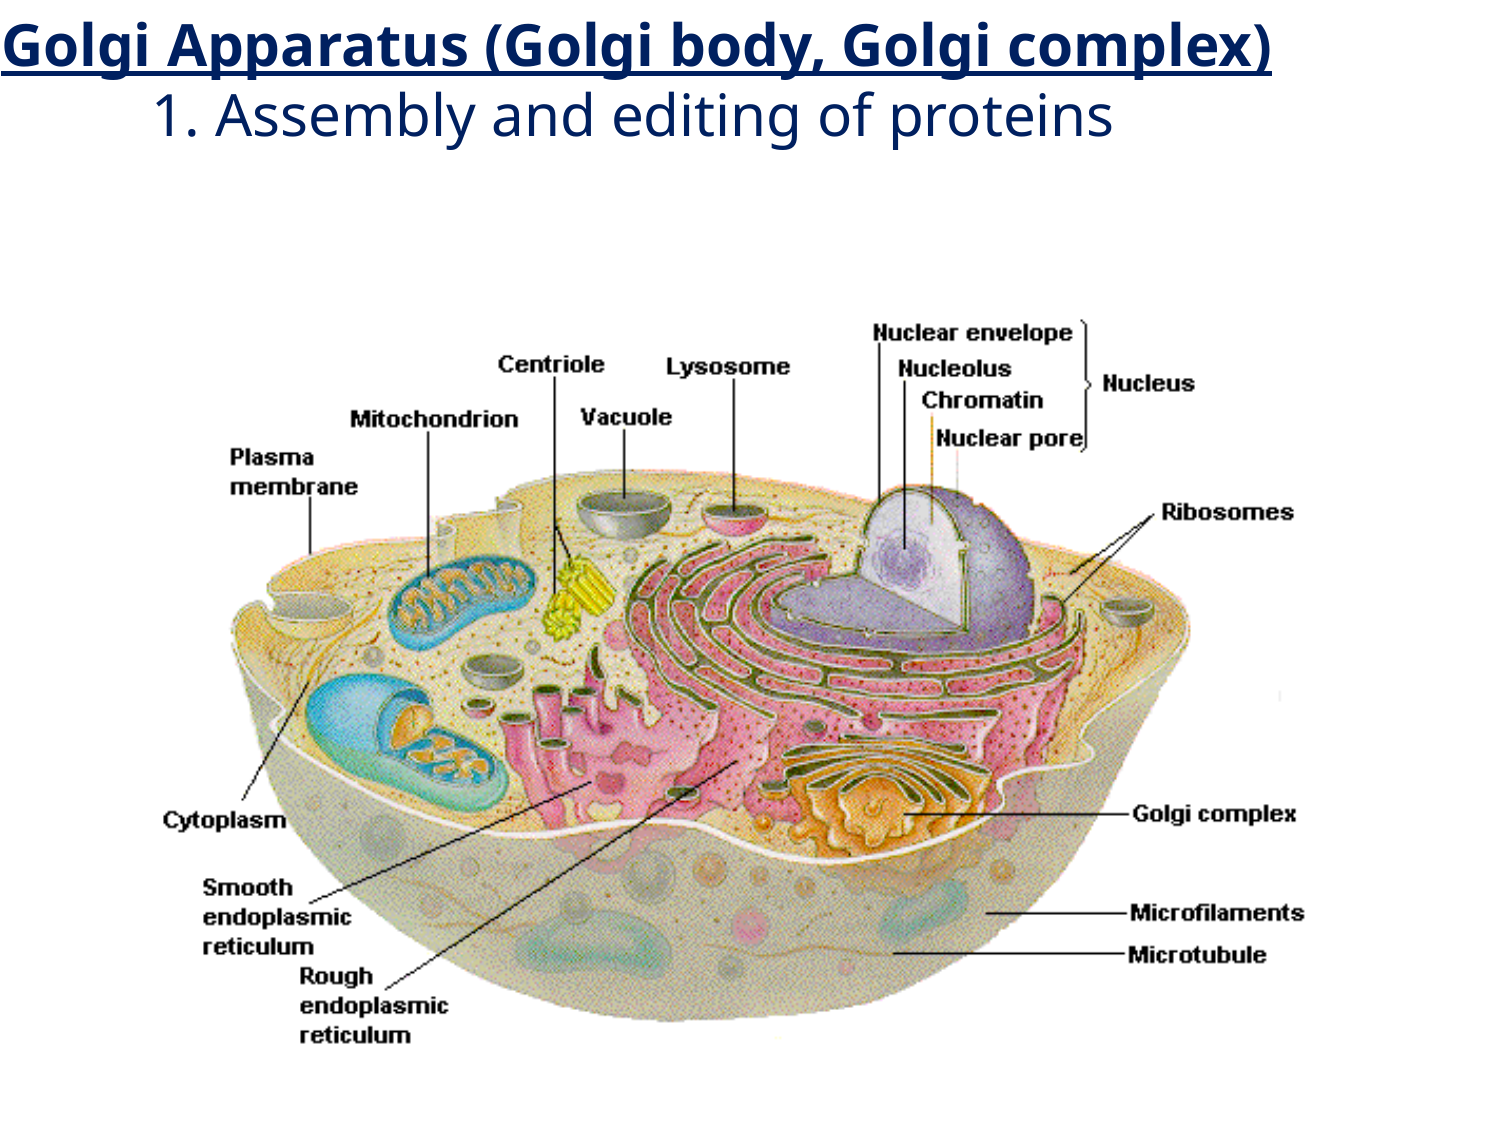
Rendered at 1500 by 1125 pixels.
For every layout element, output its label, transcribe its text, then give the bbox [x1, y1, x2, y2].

picture [162, 299, 1332, 1051]
text_box Golgi Apparatus (Golgi body, Golgi complex) 1. Assembly and editing of proteins [0, 0, 1287, 156]
